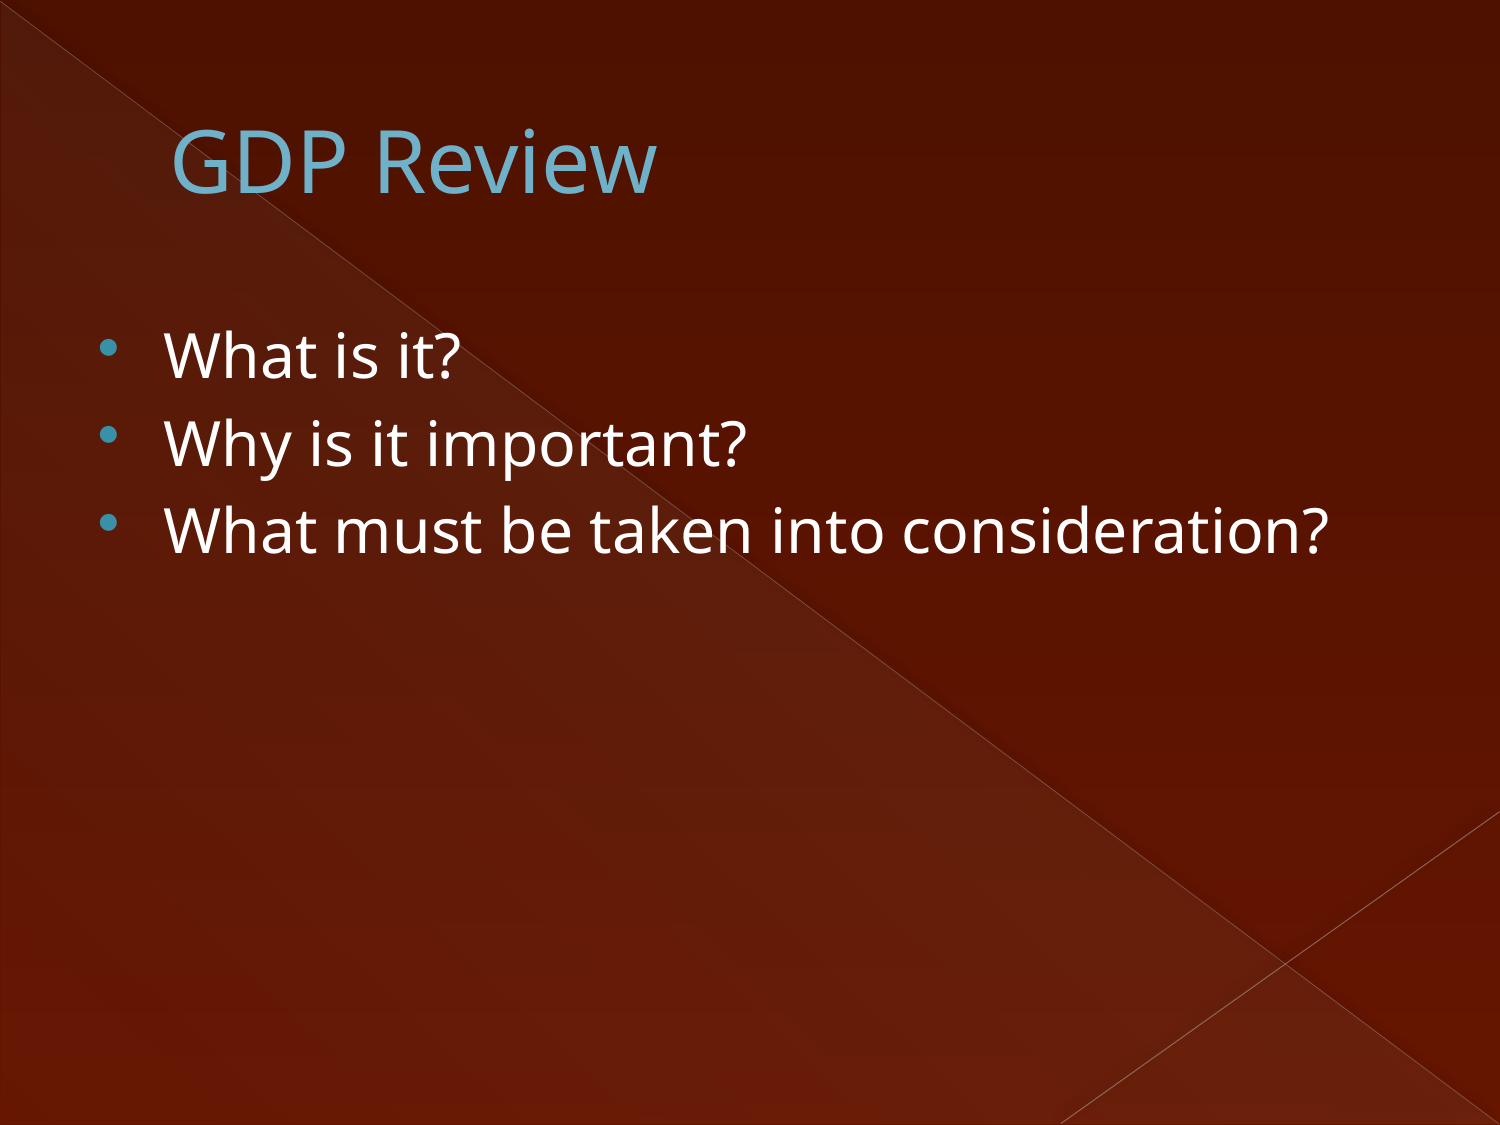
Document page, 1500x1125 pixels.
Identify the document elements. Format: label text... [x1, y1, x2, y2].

list What is it? Why is it important? What must be taken into consideration? [75, 308, 1425, 1059]
title GDP Review [75, 43, 1425, 274]
